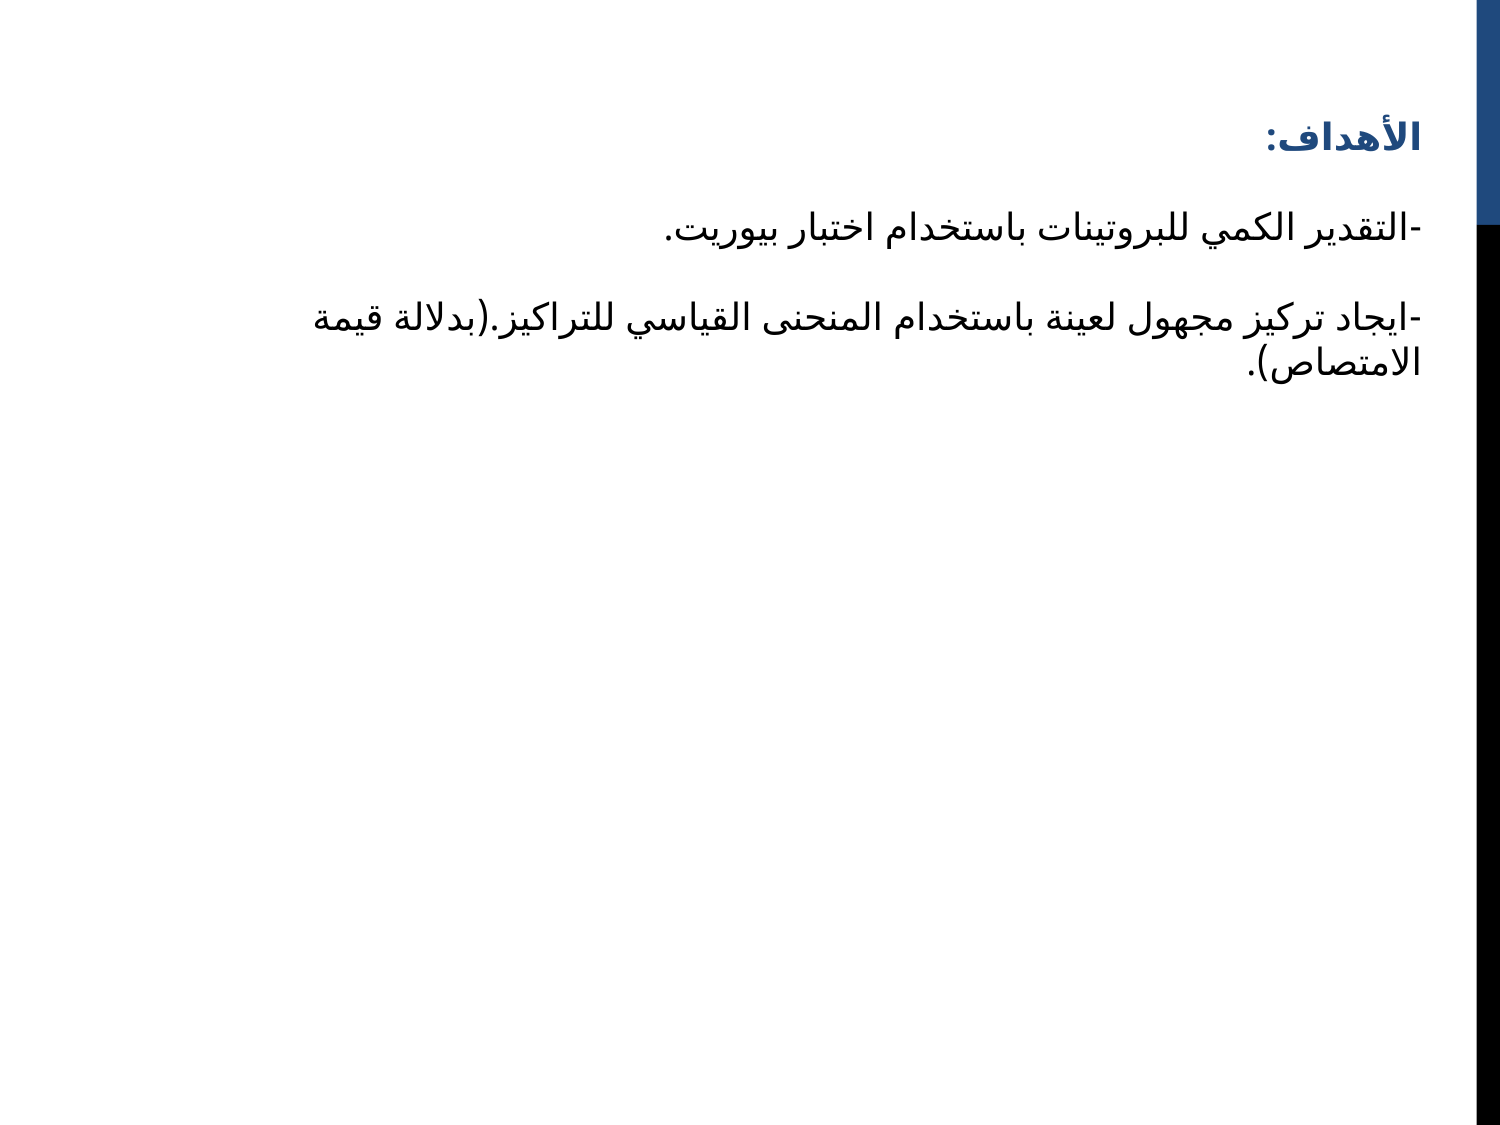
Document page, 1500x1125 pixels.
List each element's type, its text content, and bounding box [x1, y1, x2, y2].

text_box الأهداف: -التقدير الكمي للبروتينات باستخدام اختبار بيوريت. -ايجاد تركيز مجهول لعينة باستخدام المنحنى القياسي للتراكيز.(بدلالة قيمة الامتصاص). [162, 106, 1437, 436]
